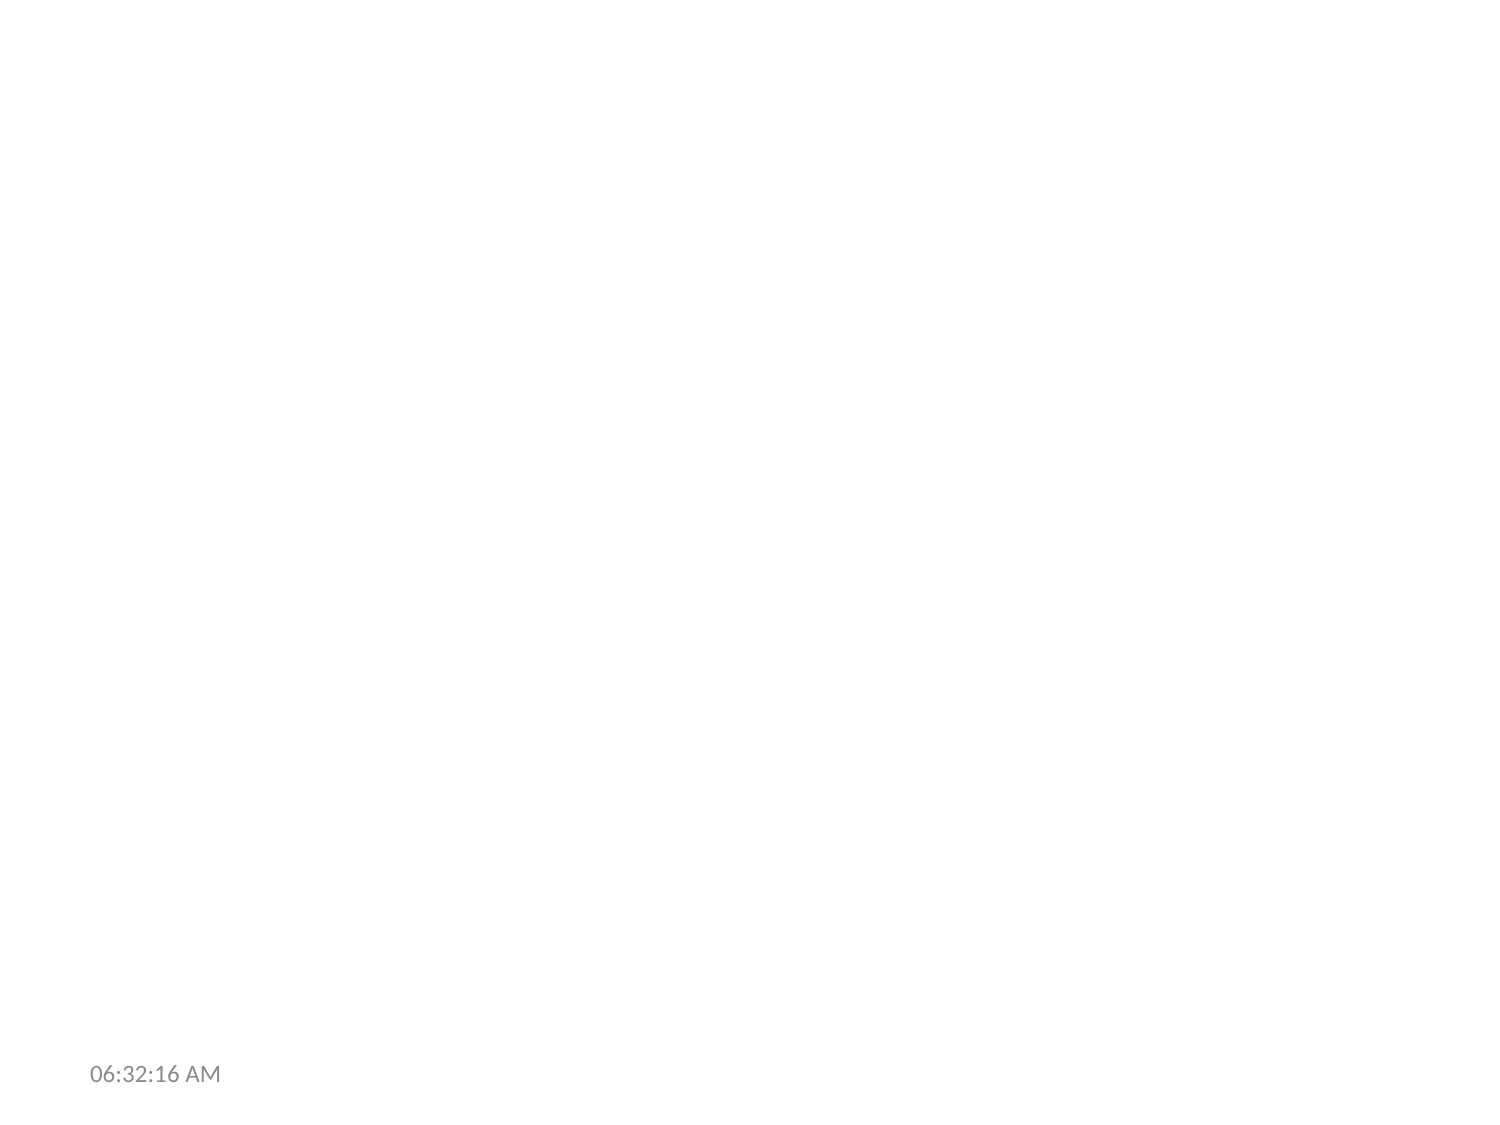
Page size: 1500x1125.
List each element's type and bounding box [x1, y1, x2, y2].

slide_number [75, 1042, 425, 1103]
